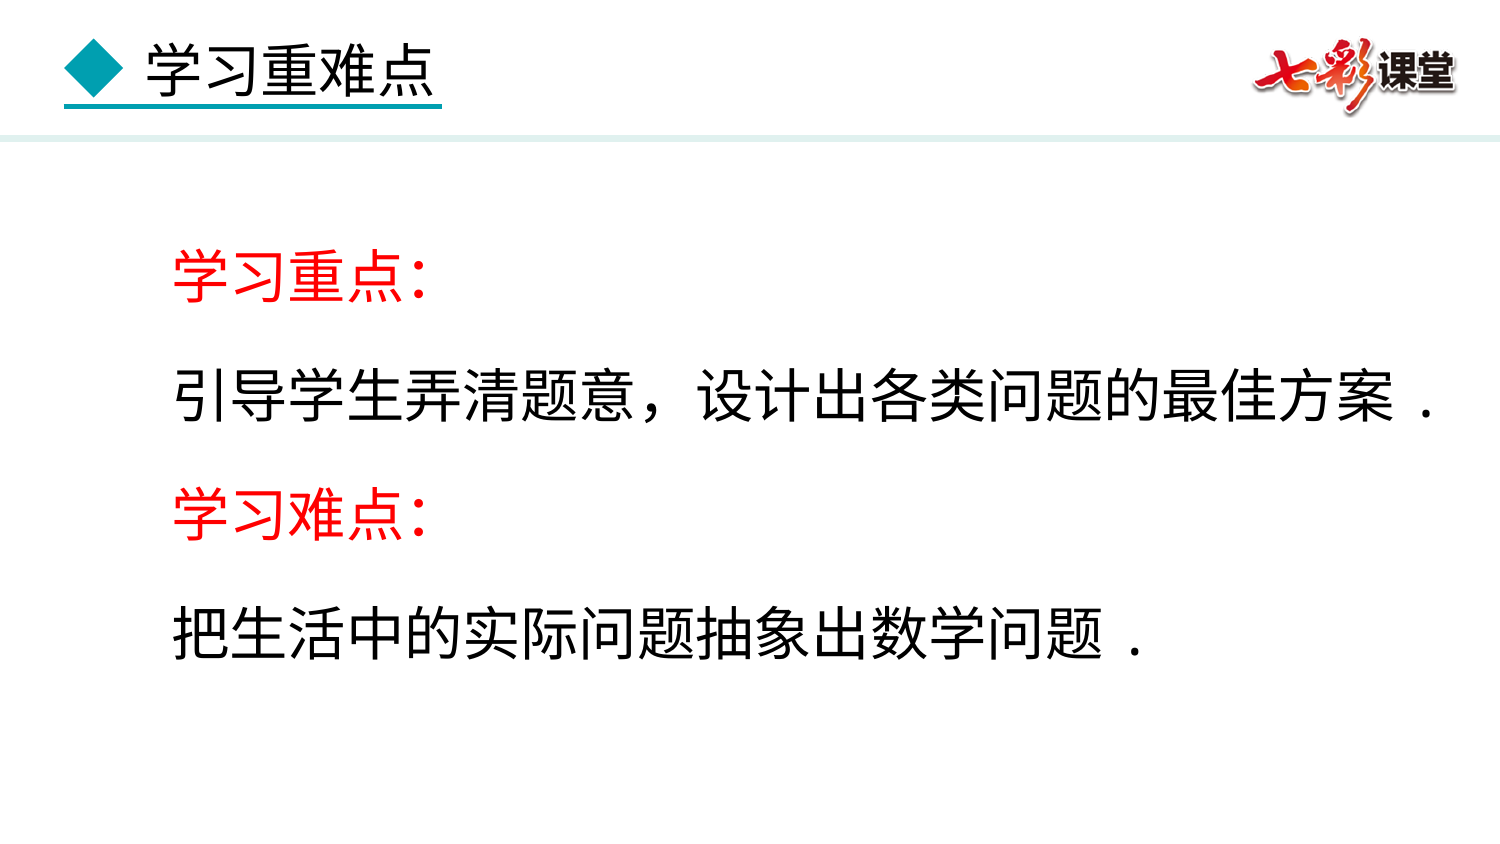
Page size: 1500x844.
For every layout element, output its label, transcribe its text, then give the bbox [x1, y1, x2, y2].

picture [1249, 32, 1461, 118]
text_box 学习重点： 引导学生弄清题意，设计出各类问题的最佳方案. 学习难点： 把生活中的实际问题抽象出数学问题. [156, 183, 1497, 675]
